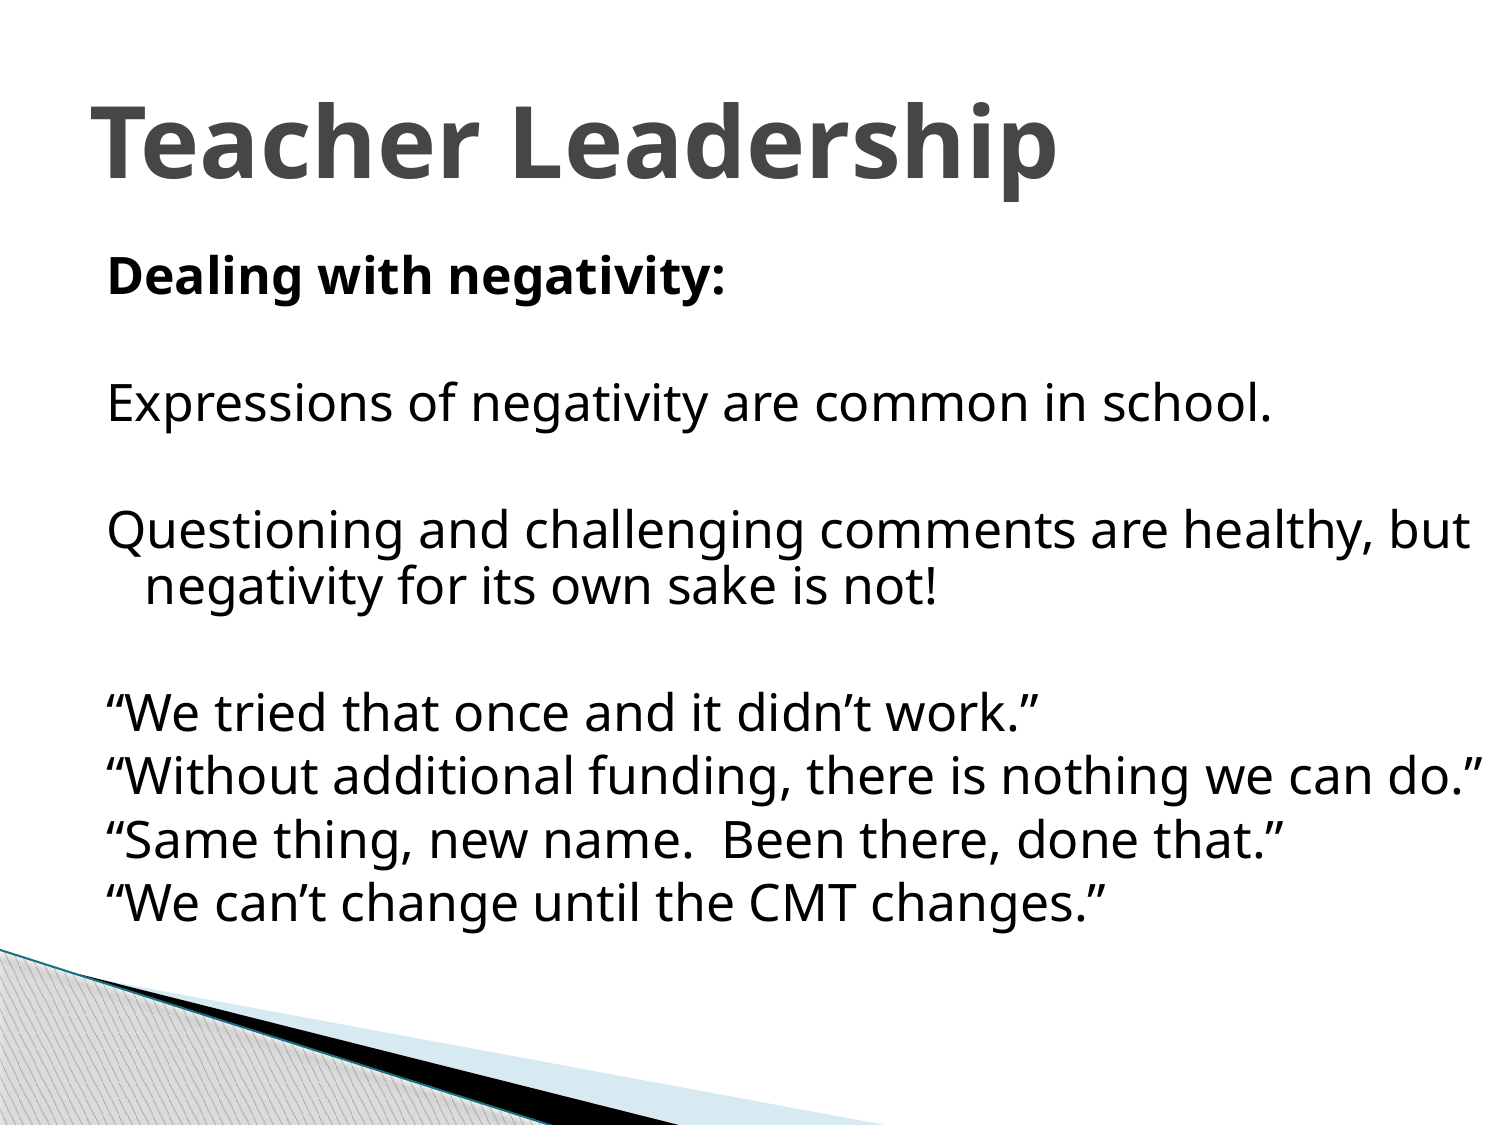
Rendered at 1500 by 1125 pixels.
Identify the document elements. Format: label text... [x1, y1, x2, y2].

list Dealing with negativity: Expressions of negativity are common in school. Questioning and challenging comments are healthy, but negativity for its own sake is not! “We tried that once and it didn’t work.” “Without additional funding, there is nothing we can do.” “Same thing, new name. Been there, done that.” “We can’t change until the CMT changes.” [75, 243, 1500, 986]
title Teacher Leadership [75, 45, 1425, 233]
